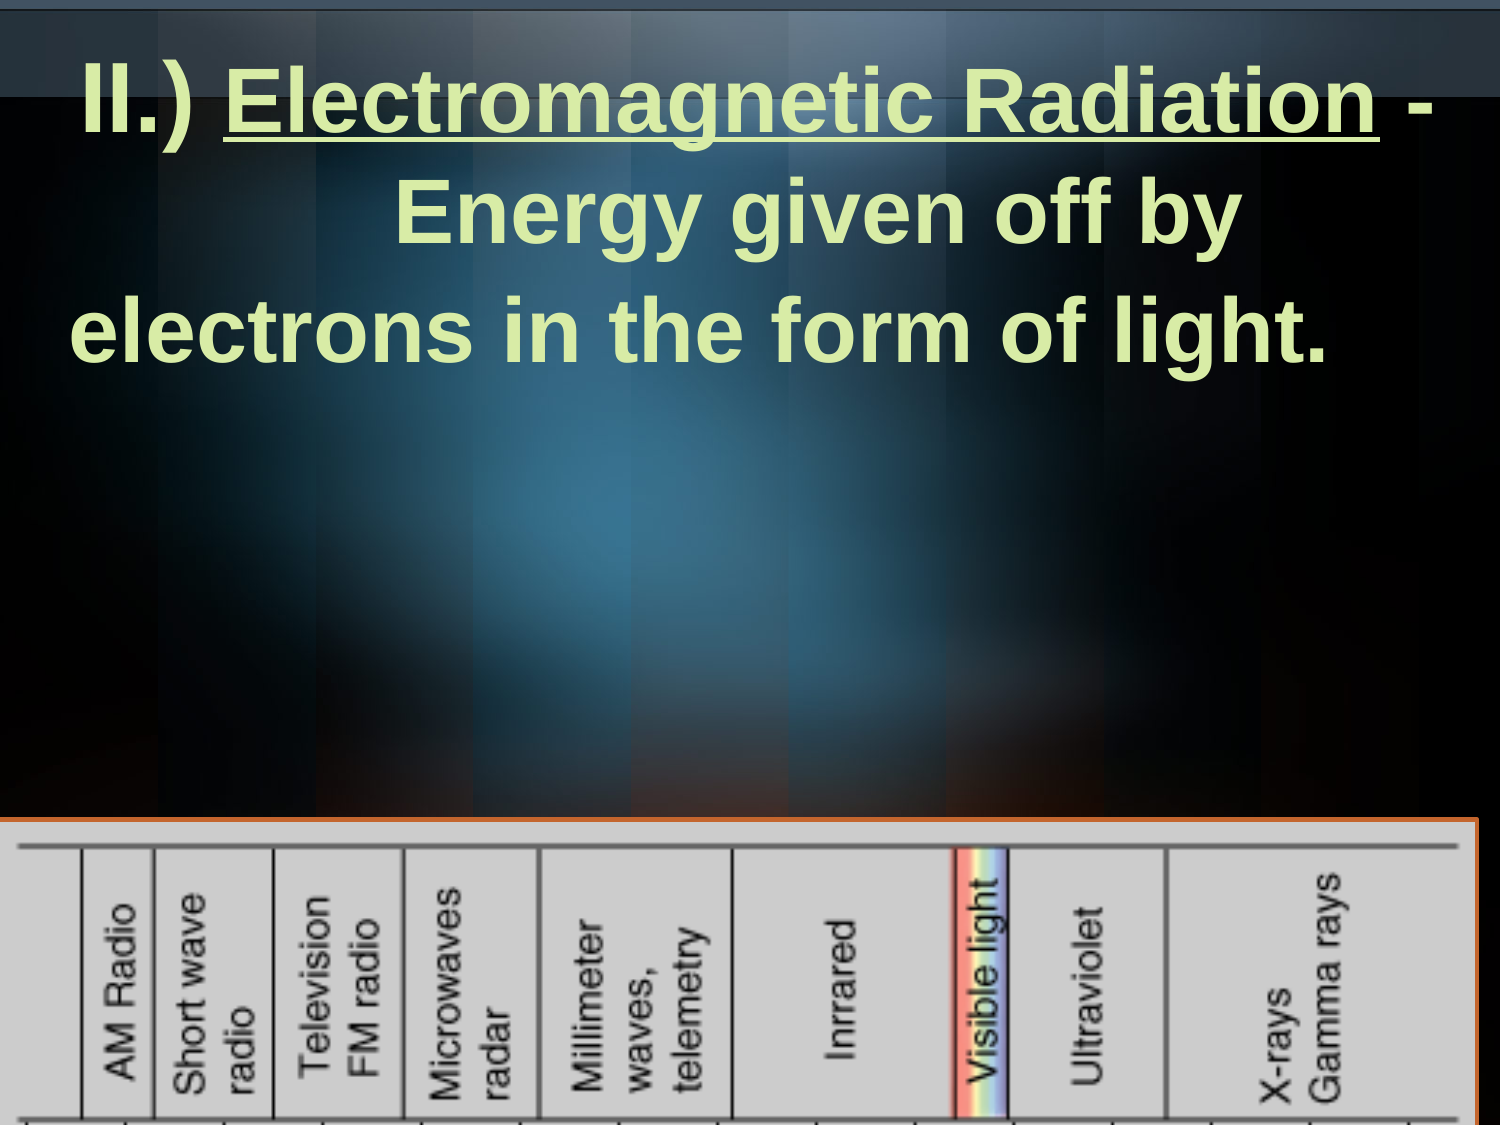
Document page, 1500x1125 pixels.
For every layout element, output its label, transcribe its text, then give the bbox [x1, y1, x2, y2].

picture [0, 821, 1476, 1125]
text_box II.) Electromagnetic Radiation - Energy given off by electrons in the form of light. [24, 24, 1463, 510]
picture [0, 0, 1500, 1125]
